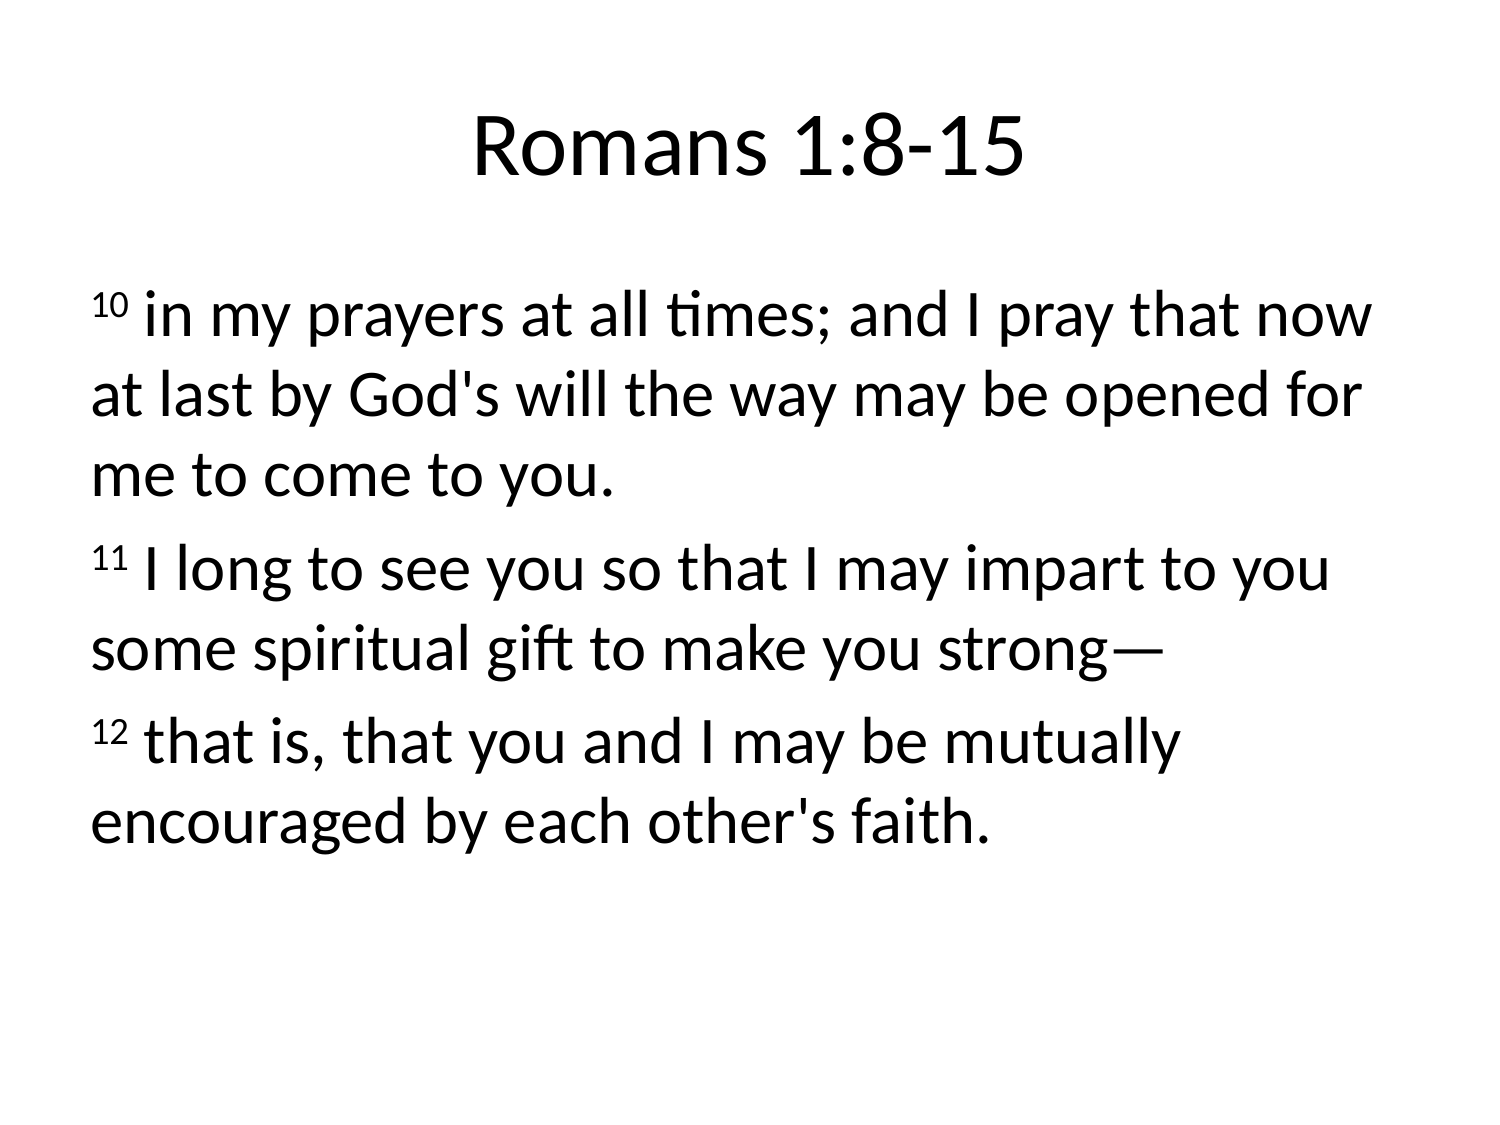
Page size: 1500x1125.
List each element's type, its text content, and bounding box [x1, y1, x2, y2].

list 10 in my prayers at all times; and I pray that now at last by God's will the way may be opened for me to come to you. 11 I long to see you so that I may impart to you some spiritual gift to make you strong— 12 that is, that you and I may be mutually encouraged by each other's faith. [75, 262, 1425, 1005]
title Romans 1:8-15 [75, 45, 1425, 233]
